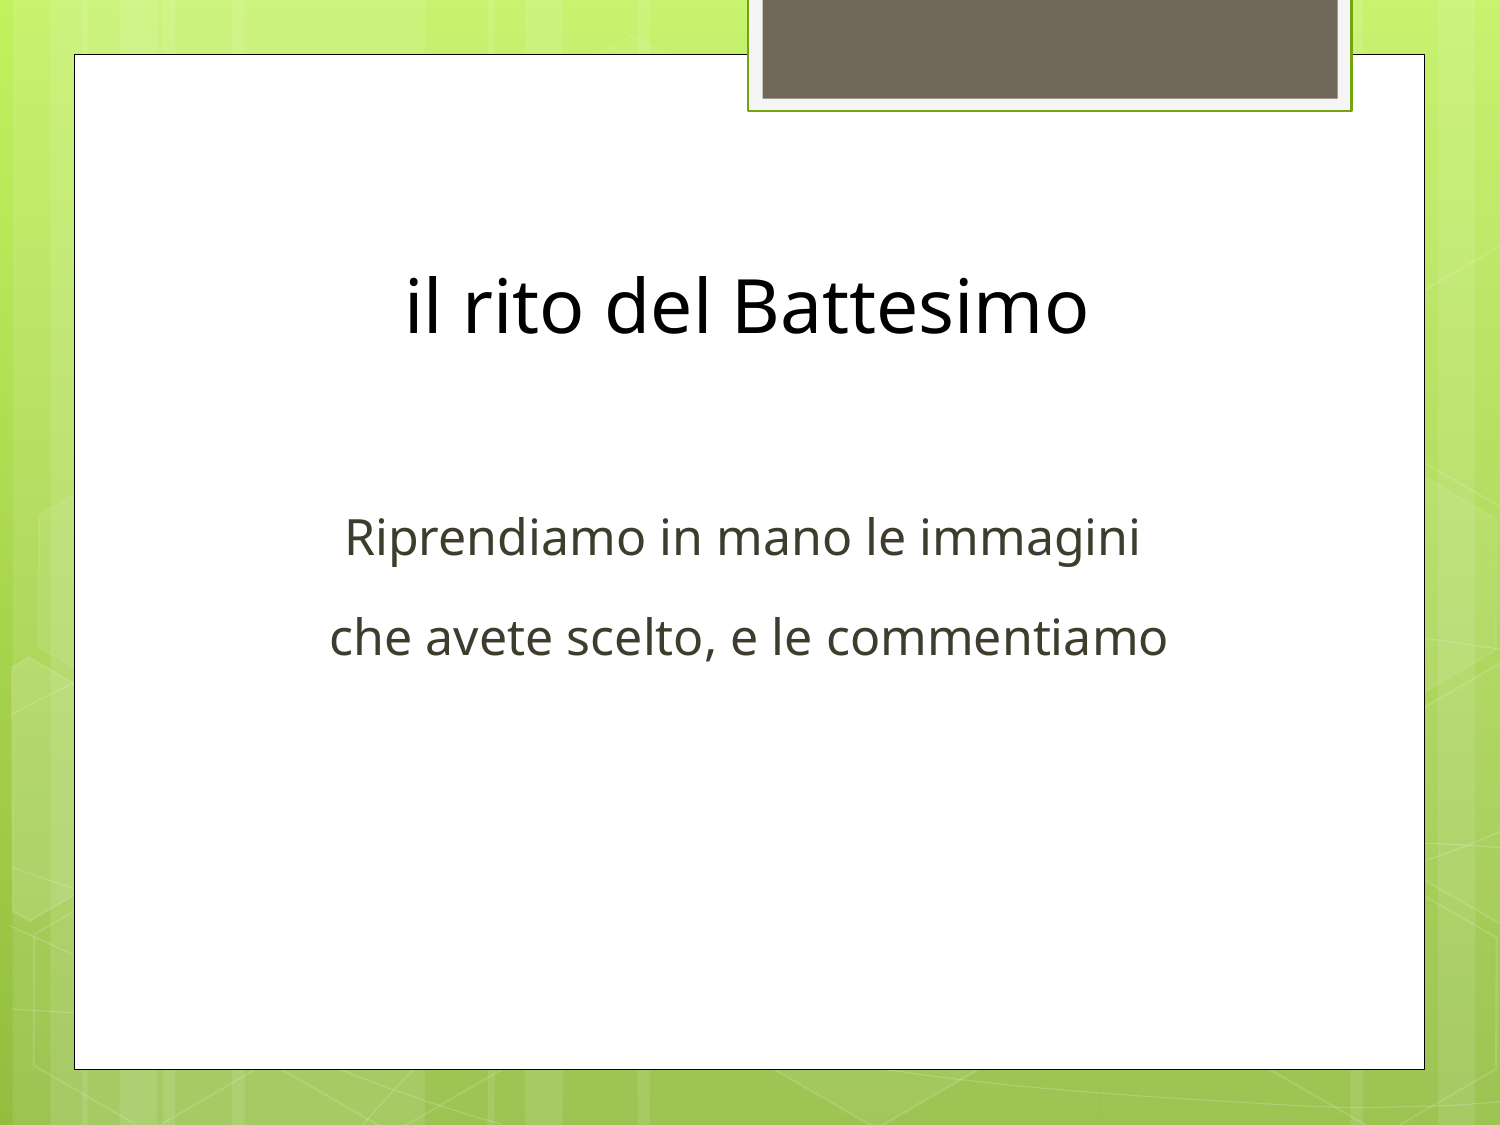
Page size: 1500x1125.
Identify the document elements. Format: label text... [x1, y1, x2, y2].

list Riprendiamo in mano le immagini che avete scelto, e le commentiamo [171, 468, 1317, 953]
title il rito del Battesimo [171, 231, 1324, 356]
